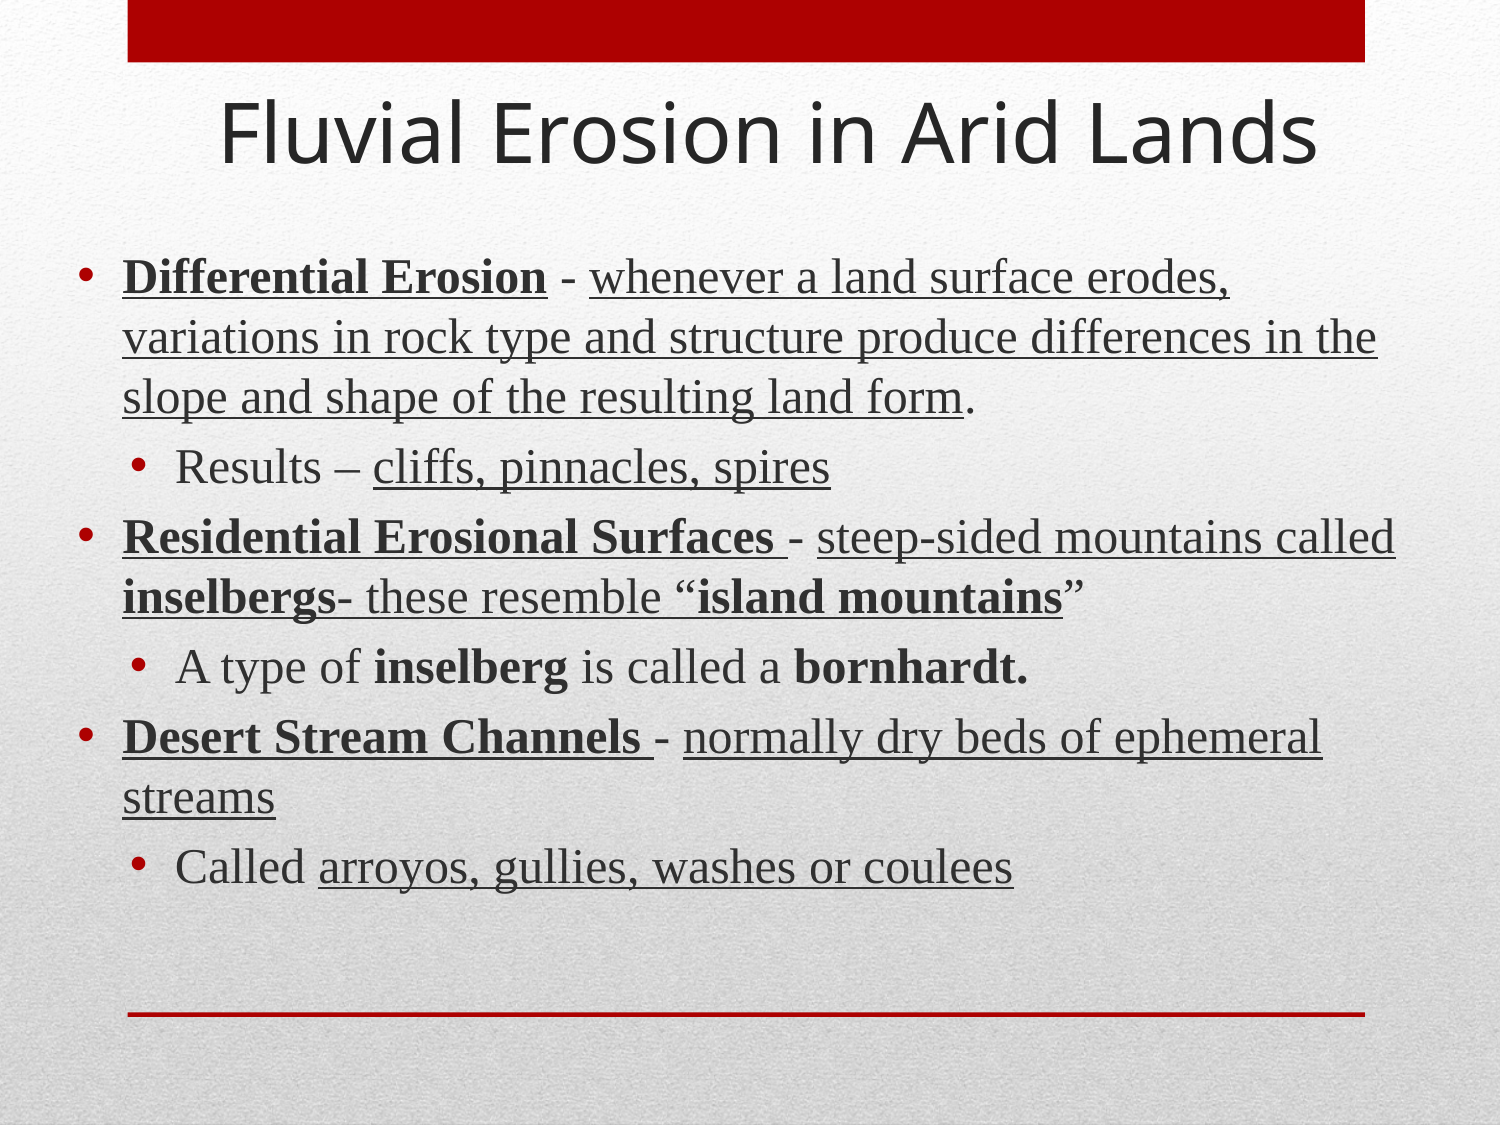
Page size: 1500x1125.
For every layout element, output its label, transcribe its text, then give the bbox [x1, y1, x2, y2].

title Fluvial Erosion in Arid Lands [200, 0, 1338, 188]
list Differential Erosion - whenever a land surface erodes, variations in rock type and structure produce differences in the slope and shape of the resulting land form. Results – cliffs, pinnacles, spires Residential Erosional Surfaces - steep-sided mountains called inselbergs- these resemble “island mountains” A type of inselberg is called a bornhardt. Desert Stream Channels - normally dry beds of ephemeral streams Called arroyos, gullies, washes or coulees [62, 174, 1413, 963]
